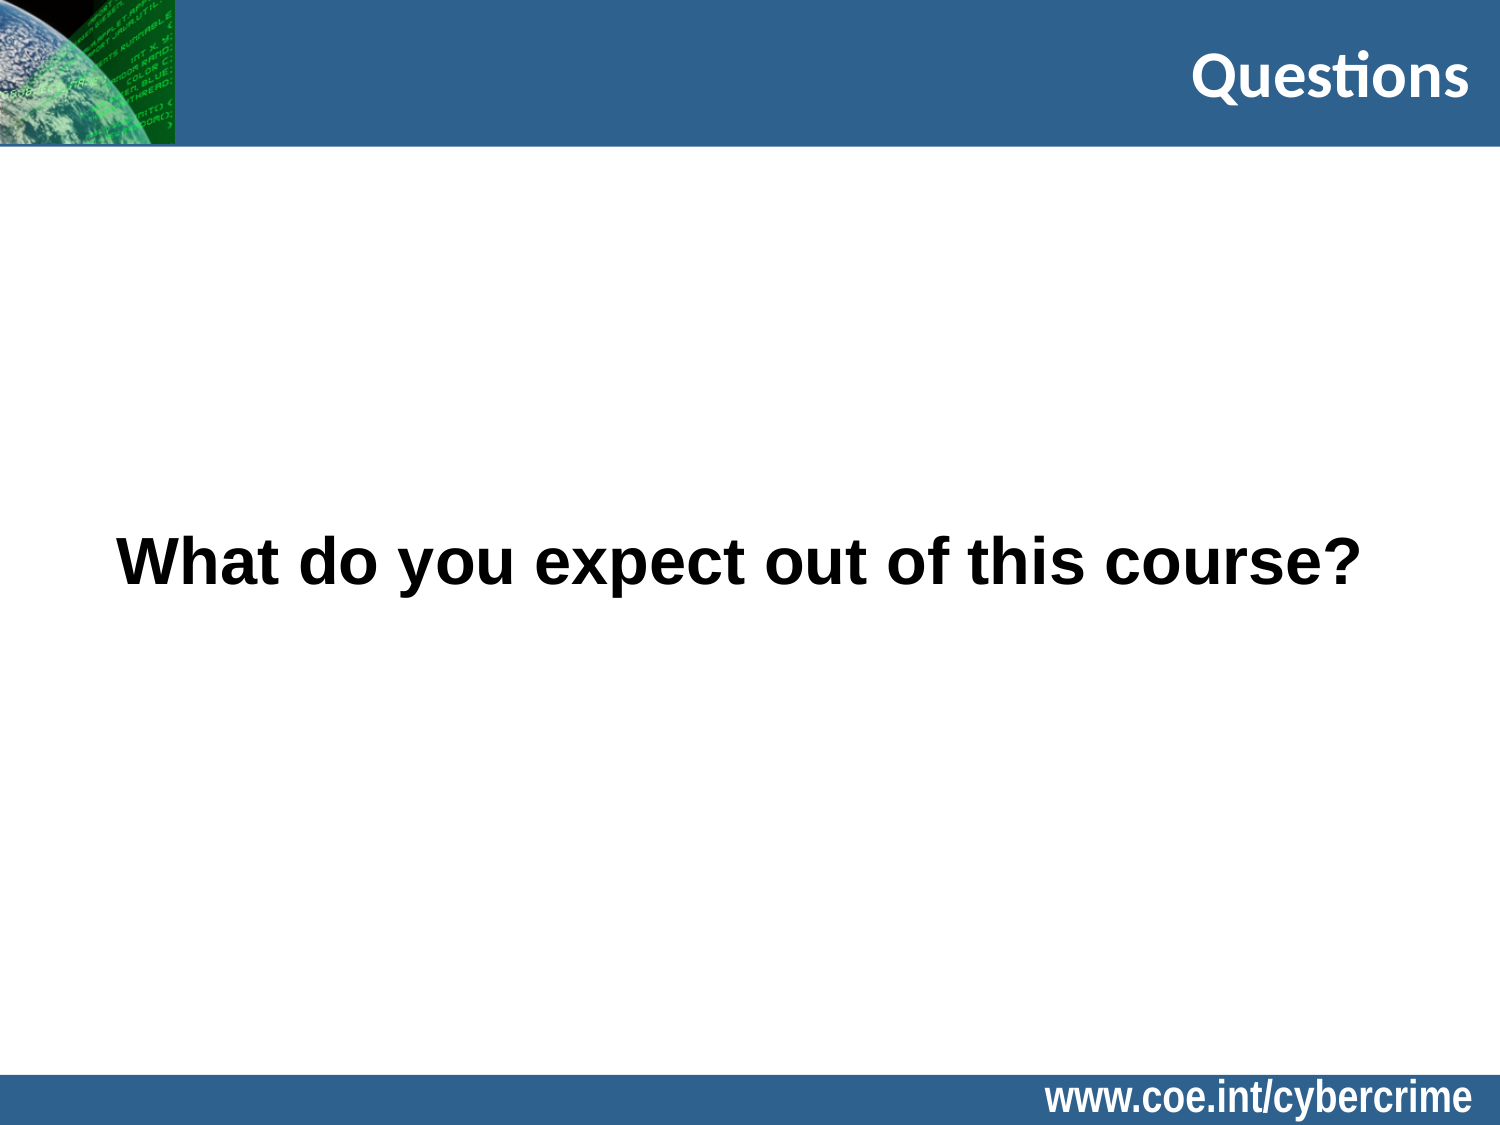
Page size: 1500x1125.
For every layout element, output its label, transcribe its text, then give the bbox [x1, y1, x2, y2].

text_box What do you expect out of this course? [50, 525, 1450, 605]
picture [0, 0, 175, 144]
text_box [0, 1073, 1030, 1125]
text_box Questions [177, 0, 1500, 149]
text_box www.coe.int/cybercrime [1030, 1059, 1500, 1125]
